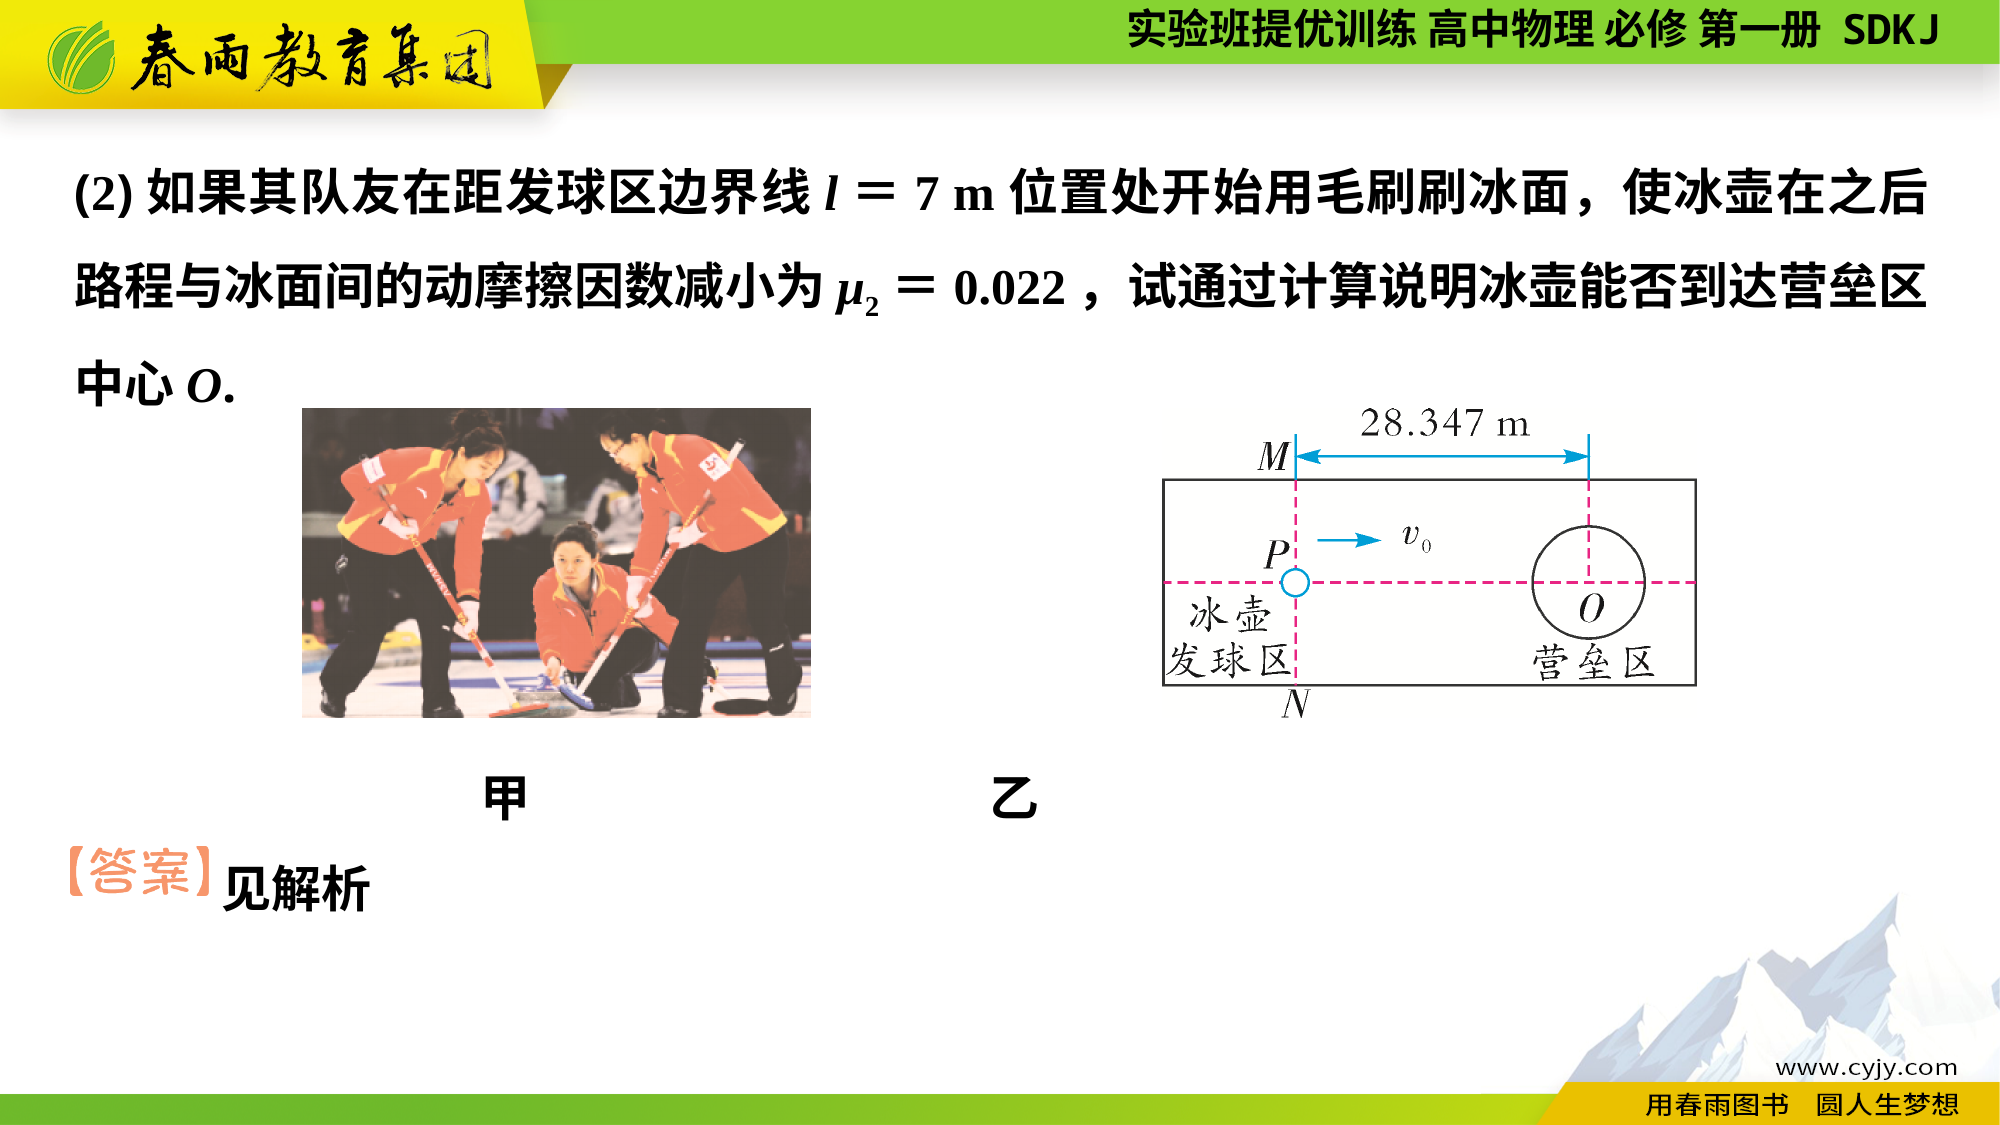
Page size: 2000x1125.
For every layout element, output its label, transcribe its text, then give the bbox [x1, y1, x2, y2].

picture [0, 0, 2000, 1125]
text_box 见解析 [59, 820, 1944, 925]
list (2)如果其队友在距发球区边界线l＝7 m位置处开始用毛刷刷冰面，使冰壶在之后路程与冰面间的动摩擦因数减小为μ2＝0.022，试通过计算说明冰壶能否到达营垒区中心O. [59, 122, 1944, 410]
text_box 甲 乙 [59, 729, 1944, 820]
